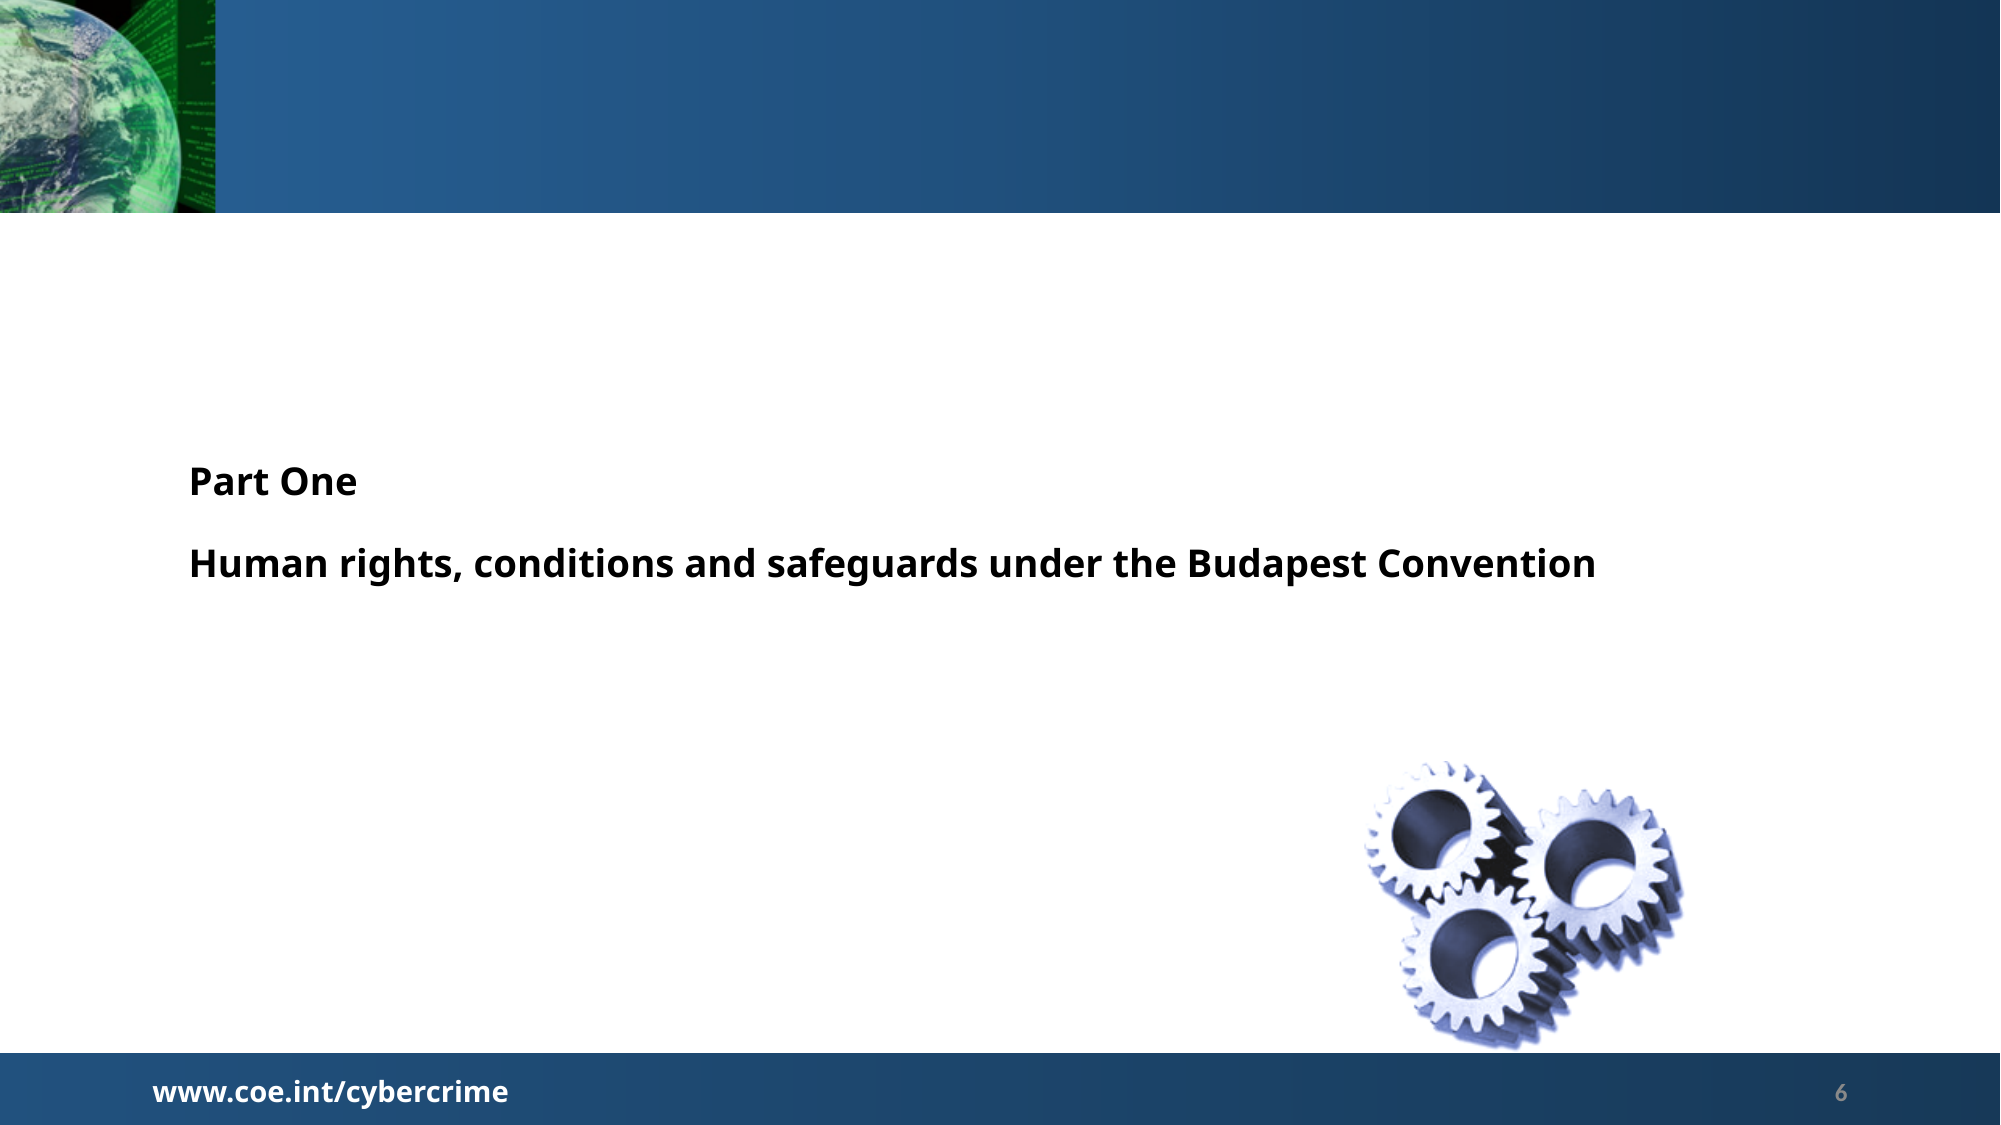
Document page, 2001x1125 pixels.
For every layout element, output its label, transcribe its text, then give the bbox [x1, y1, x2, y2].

title Part One Human rights, conditions and safeguards under the Budapest Convention [173, 453, 1950, 641]
picture [0, 0, 2000, 213]
slide_number 6 [1412, 1061, 1863, 1121]
slide_number www.coe.int/cybercrime [137, 1061, 588, 1121]
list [1363, 761, 1686, 1052]
